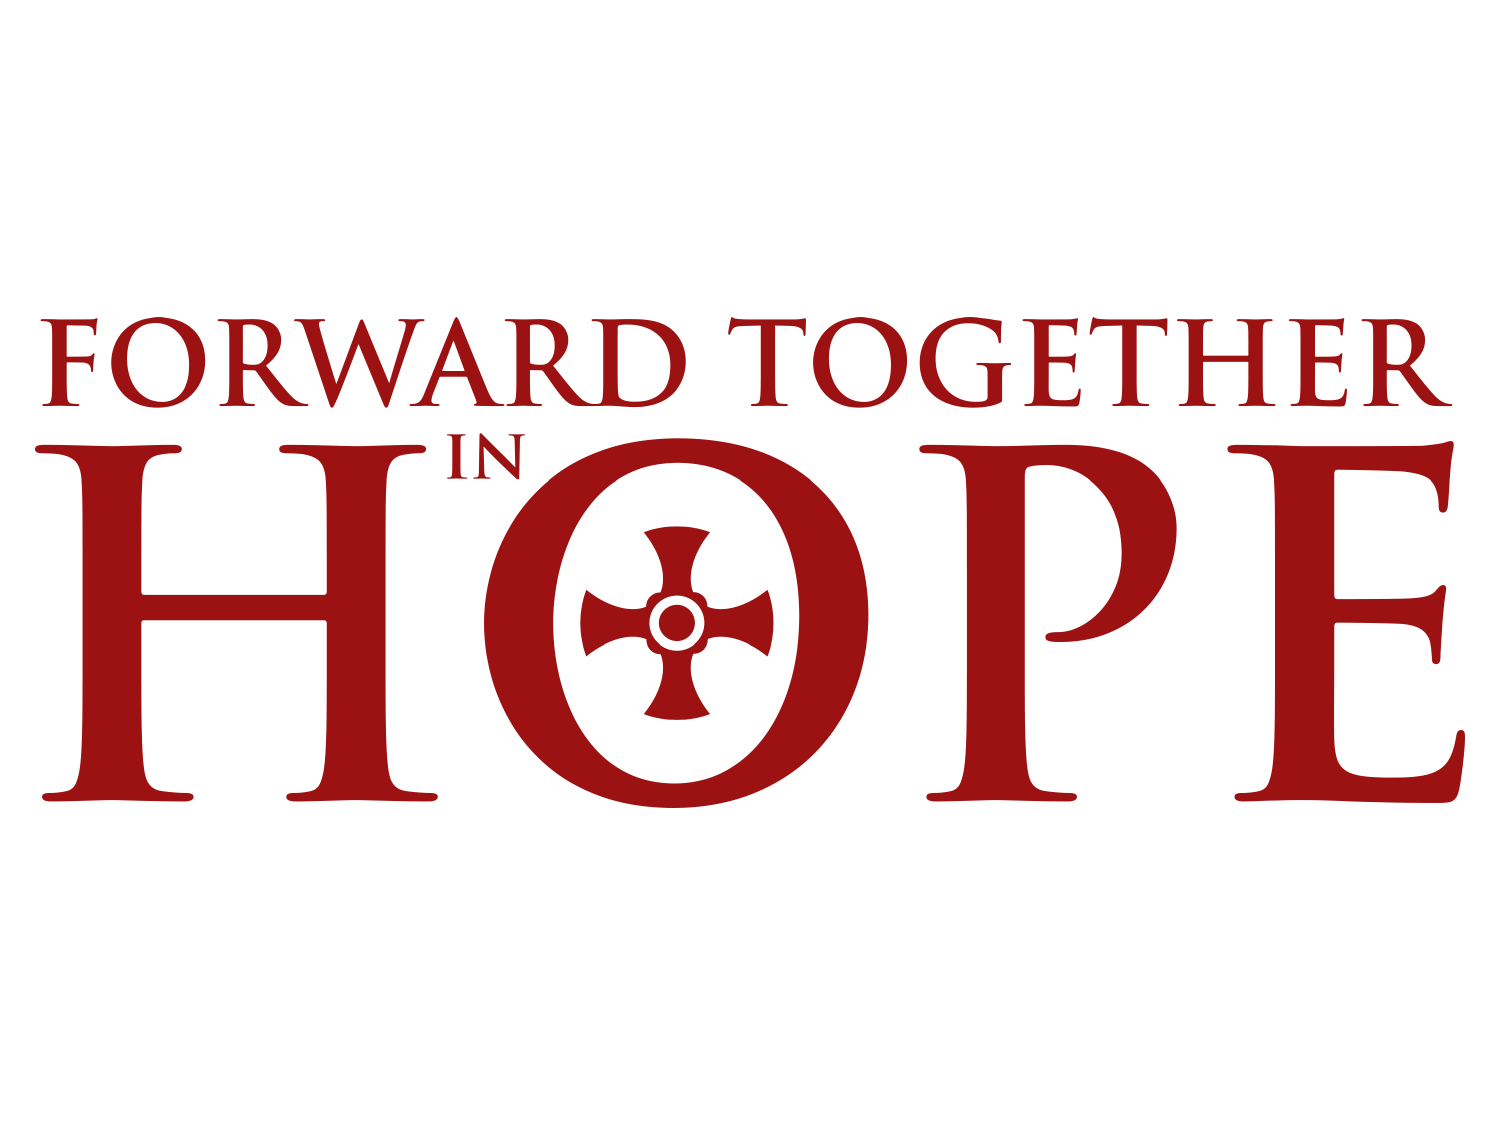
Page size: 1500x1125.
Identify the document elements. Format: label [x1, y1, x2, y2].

picture [34, 317, 1466, 808]
